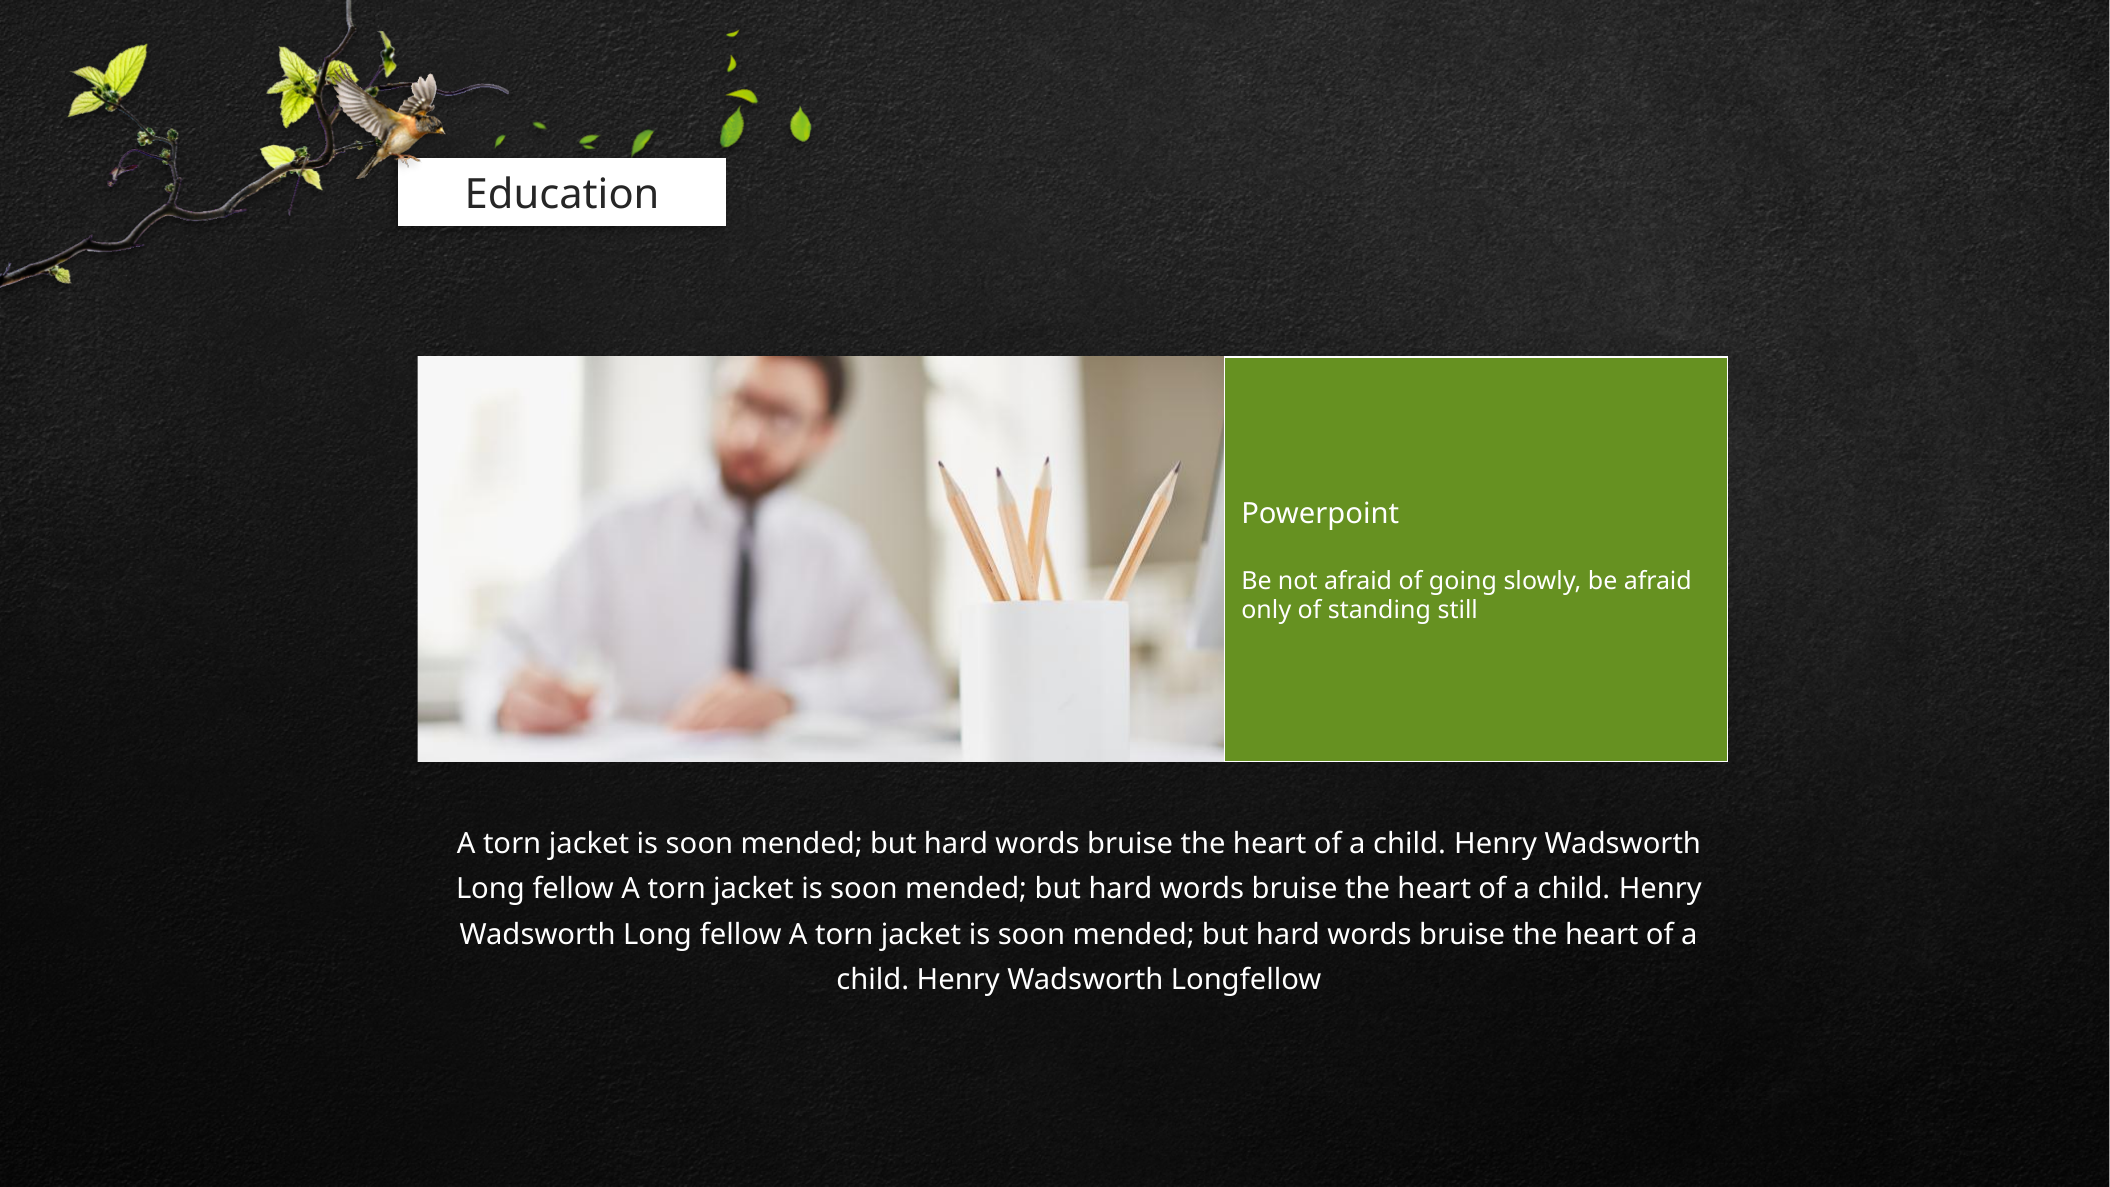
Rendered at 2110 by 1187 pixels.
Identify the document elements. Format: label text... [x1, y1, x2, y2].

picture [0, 0, 2110, 1187]
text_box A torn jacket is soon mended; but hard words bruise the heart of a child. Henry Wadsworth Long fellow A torn jacket is soon mended; but hard words bruise the heart of a child. Henry Wadsworth Long fellow A torn jacket is soon mended; but hard words bruise the heart of a child. Henry Wadsworth Longfellow [441, 806, 1717, 1008]
text_box Powerpoint Be not afraid of going slowly, be afraid only of standing still [1224, 356, 1728, 762]
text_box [0, 0, 812, 313]
text_box [417, 356, 1224, 762]
